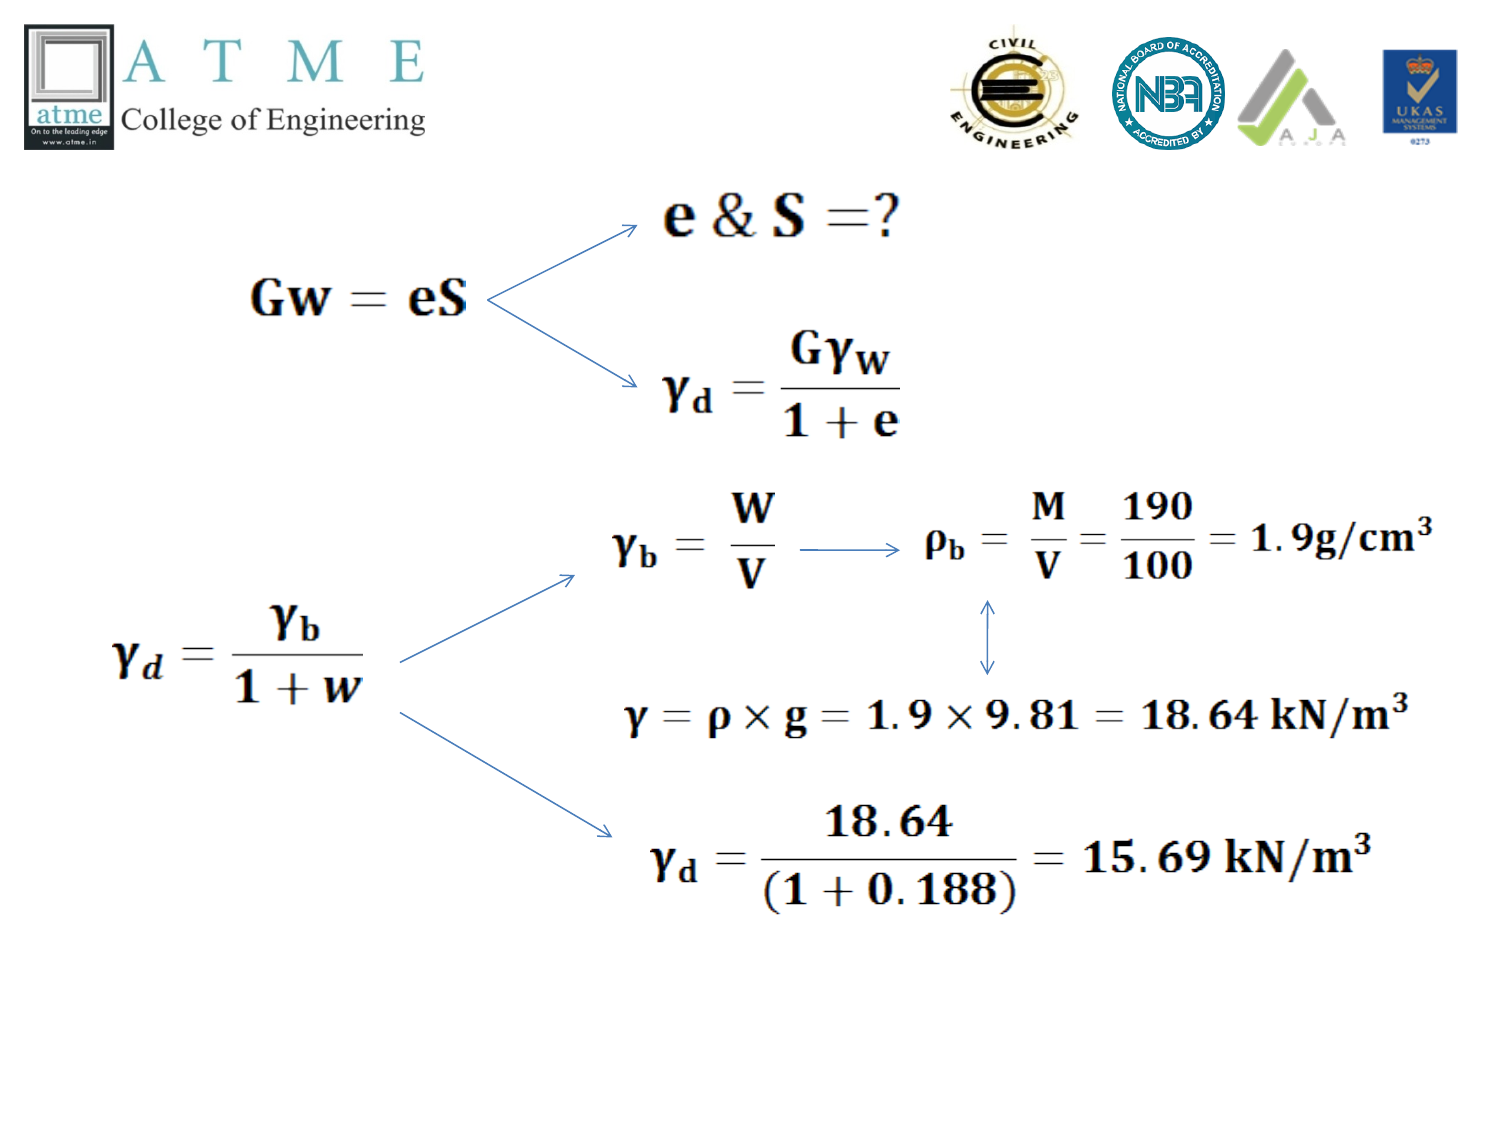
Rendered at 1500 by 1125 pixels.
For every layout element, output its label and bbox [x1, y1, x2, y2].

text_box [399, 574, 576, 663]
picture [1237, 49, 1458, 146]
picture [924, 487, 1434, 588]
picture [1184, 109, 1225, 150]
picture [950, 24, 1080, 150]
picture [249, 262, 466, 338]
picture [24, 24, 425, 150]
picture [612, 487, 776, 599]
picture [1112, 37, 1213, 150]
picture [1179, 37, 1225, 79]
picture [1209, 103, 1218, 120]
text_box [487, 224, 638, 299]
picture [649, 799, 1375, 926]
picture [112, 599, 363, 714]
text_box [487, 299, 638, 388]
picture [662, 324, 900, 451]
picture [624, 687, 1422, 751]
text_box [399, 712, 613, 838]
picture [662, 174, 904, 263]
